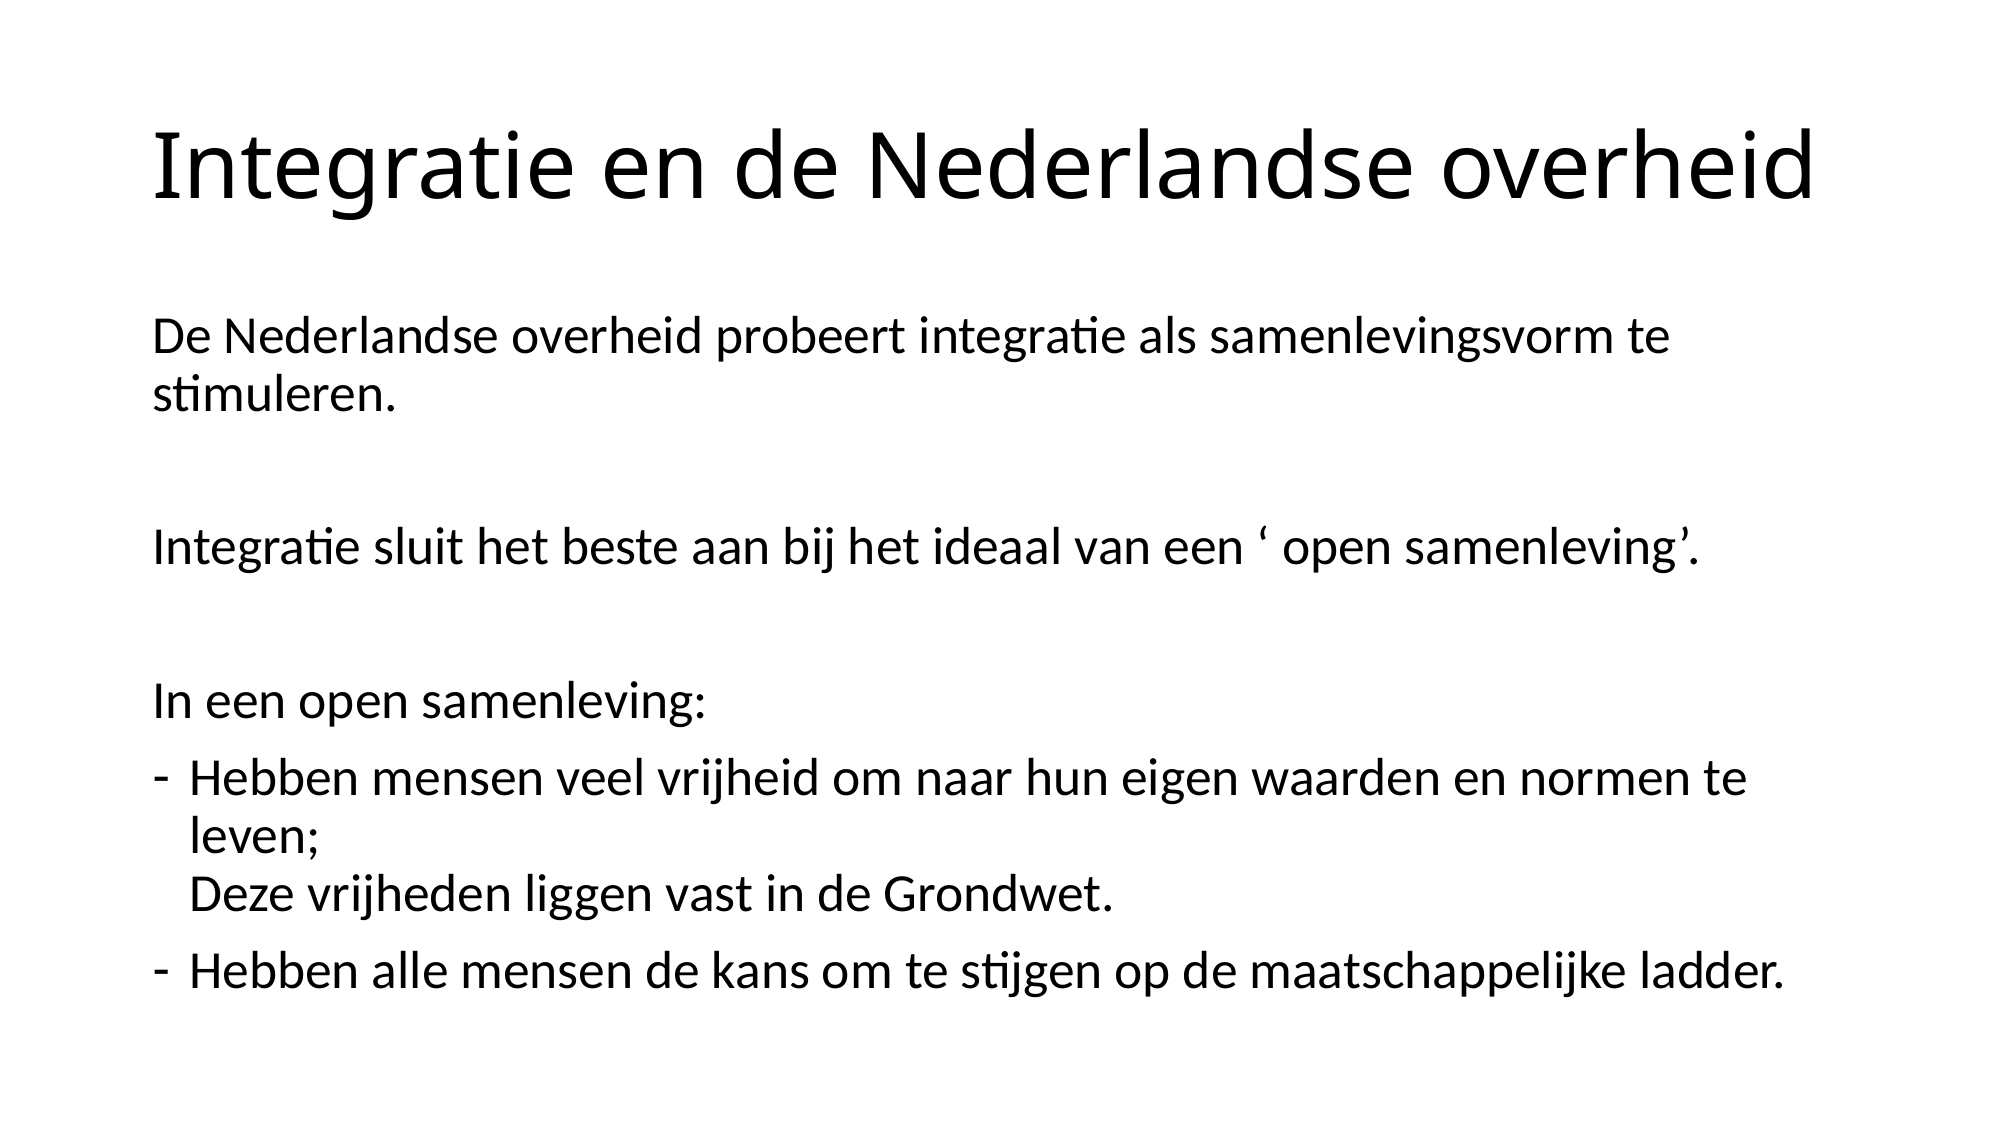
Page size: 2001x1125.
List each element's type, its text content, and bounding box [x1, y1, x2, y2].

list De Nederlandse overheid probeert integratie als samenlevingsvorm te stimuleren. Integratie sluit het beste aan bij het ideaal van een ‘ open samenleving’. In een open samenleving: Hebben mensen veel vrijheid om naar hun eigen waarden en normen te leven; Deze vrijheden liggen vast in de Grondwet. Hebben alle mensen de kans om te stijgen op de maatschappelijke ladder. [137, 299, 1863, 1014]
title Integratie en de Nederlandse overheid [137, 59, 1863, 278]
